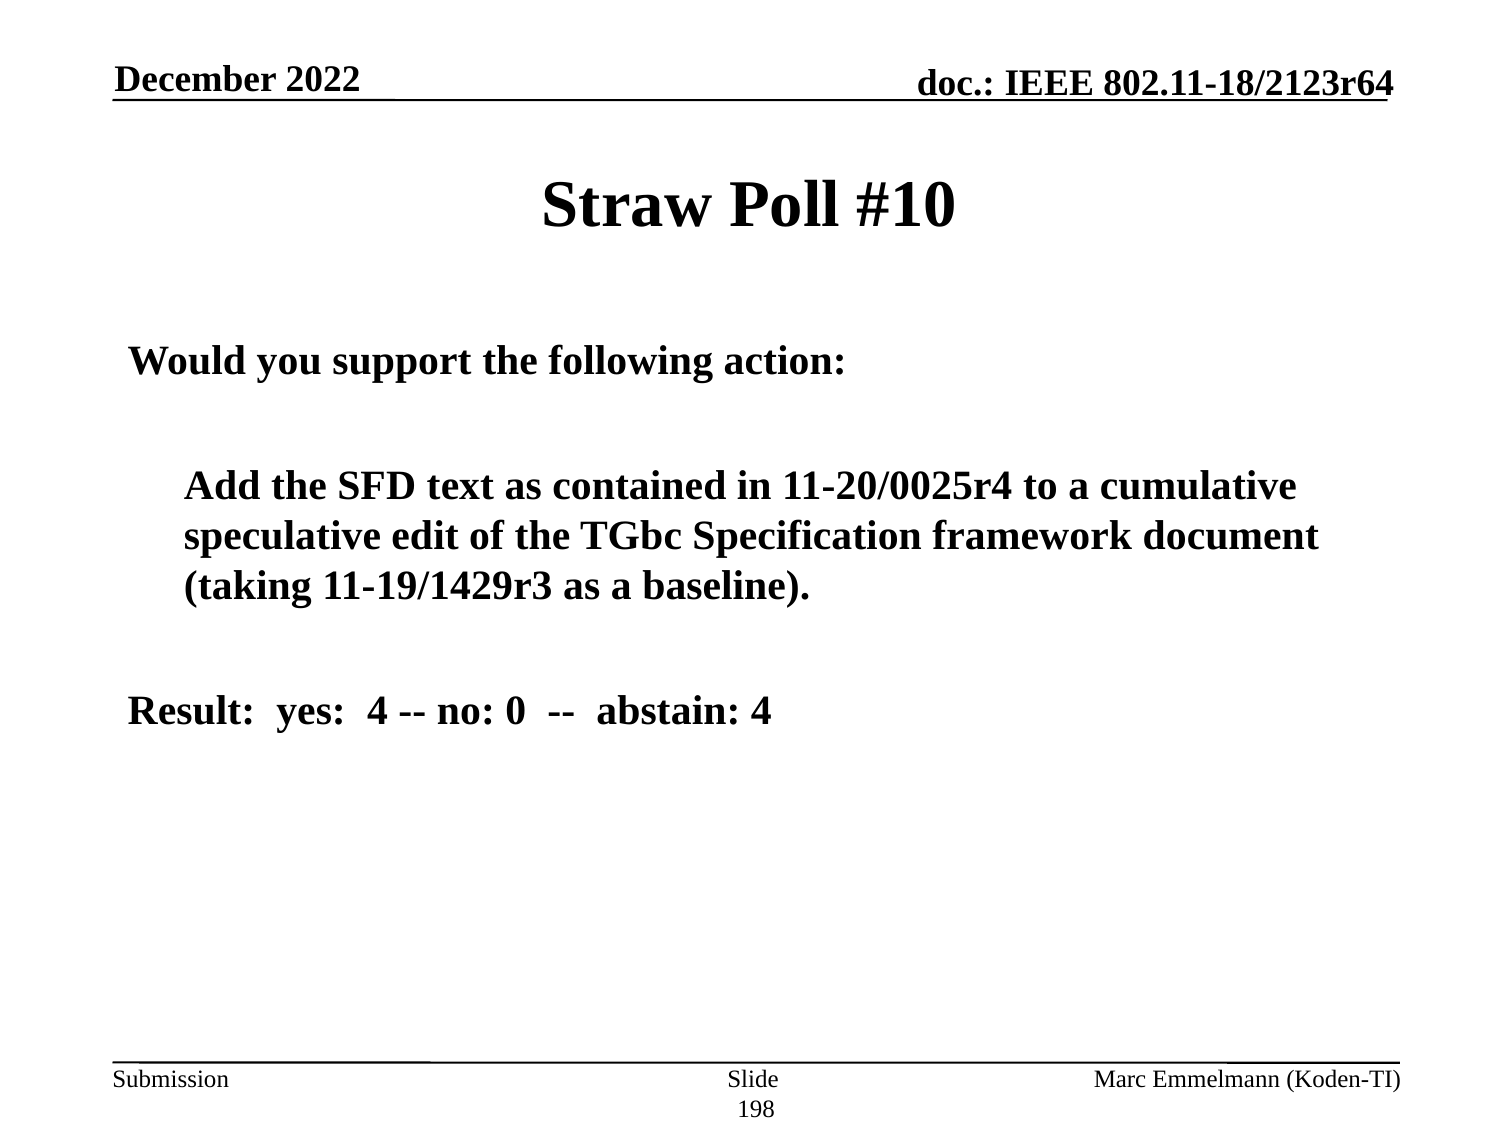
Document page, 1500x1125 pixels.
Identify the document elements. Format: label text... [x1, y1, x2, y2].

title Straw Poll #10 [112, 112, 1388, 288]
slide_number Slide 198 [712, 1061, 800, 1123]
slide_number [114, 54, 423, 100]
list Would you support the following action: Add the SFD text as contained in 11-20/0025r4 to a cumulative speculative edit of the TGbc Specification framework document (taking 11-19/1429r3 as a baseline). Result: yes: 4 -- no: 0 -- abstain: 4 [112, 324, 1388, 1000]
footer Marc Emmelmann (Koden-TI) [878, 1061, 1402, 1093]
